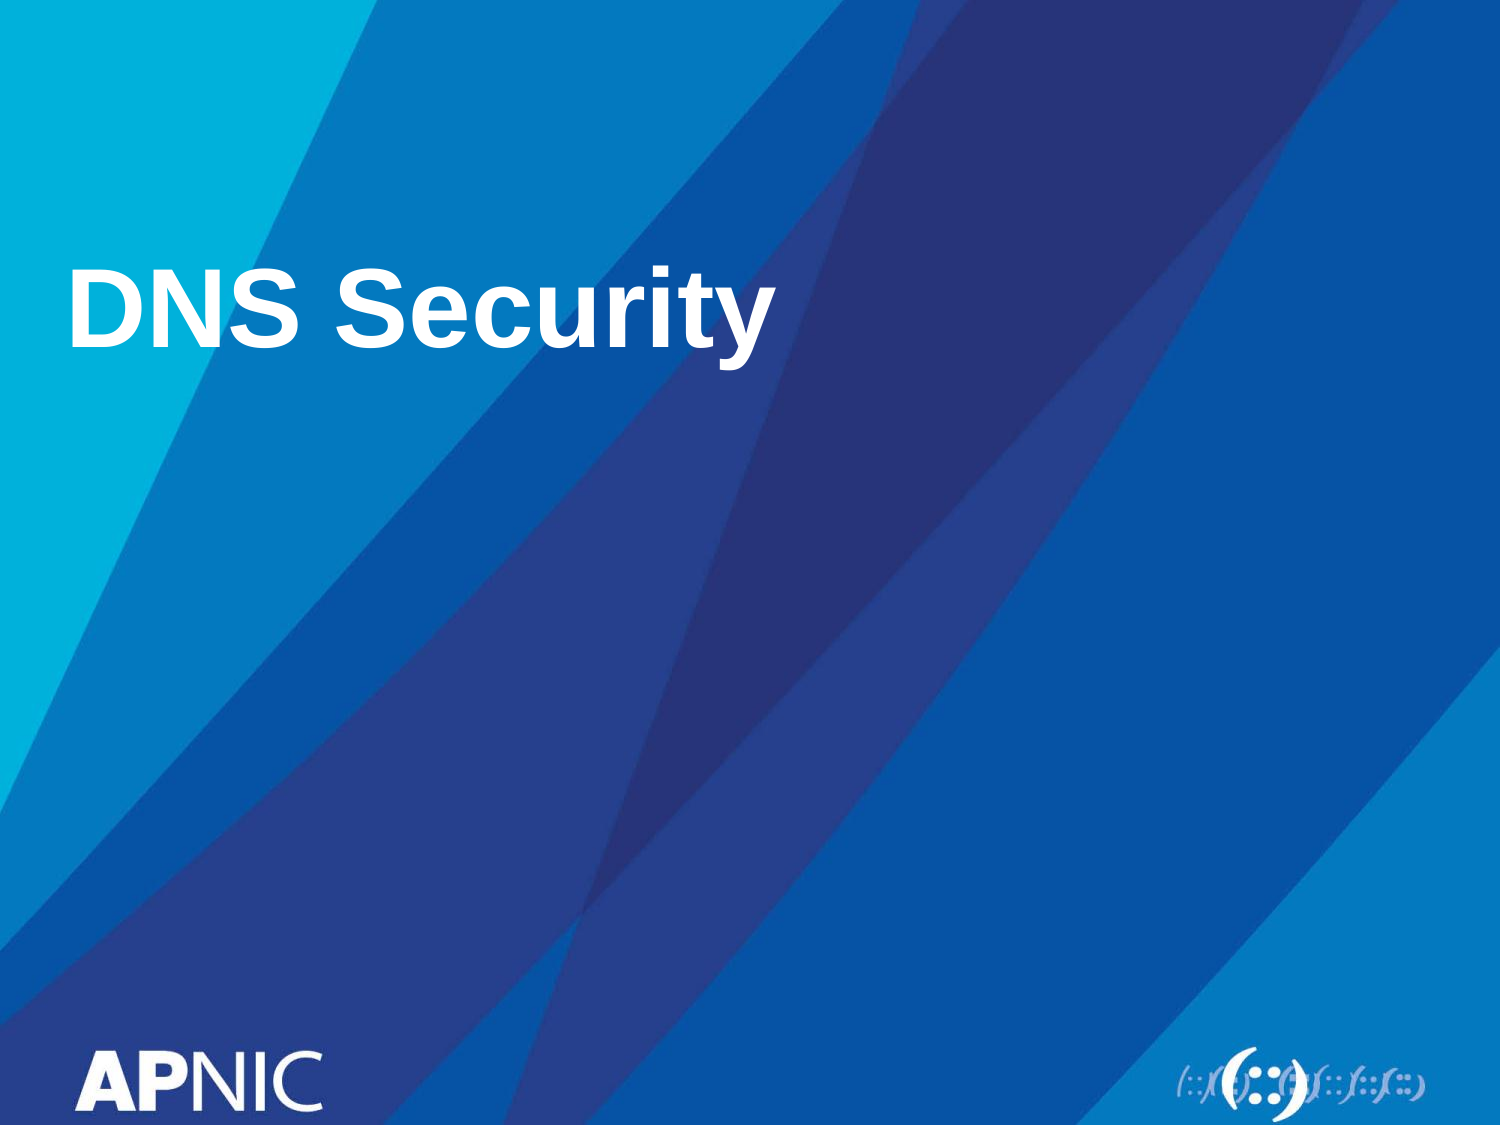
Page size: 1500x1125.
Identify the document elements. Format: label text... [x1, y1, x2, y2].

title DNS Security [64, 125, 1435, 480]
picture [0, 0, 1500, 1125]
subtitle [64, 491, 1435, 780]
